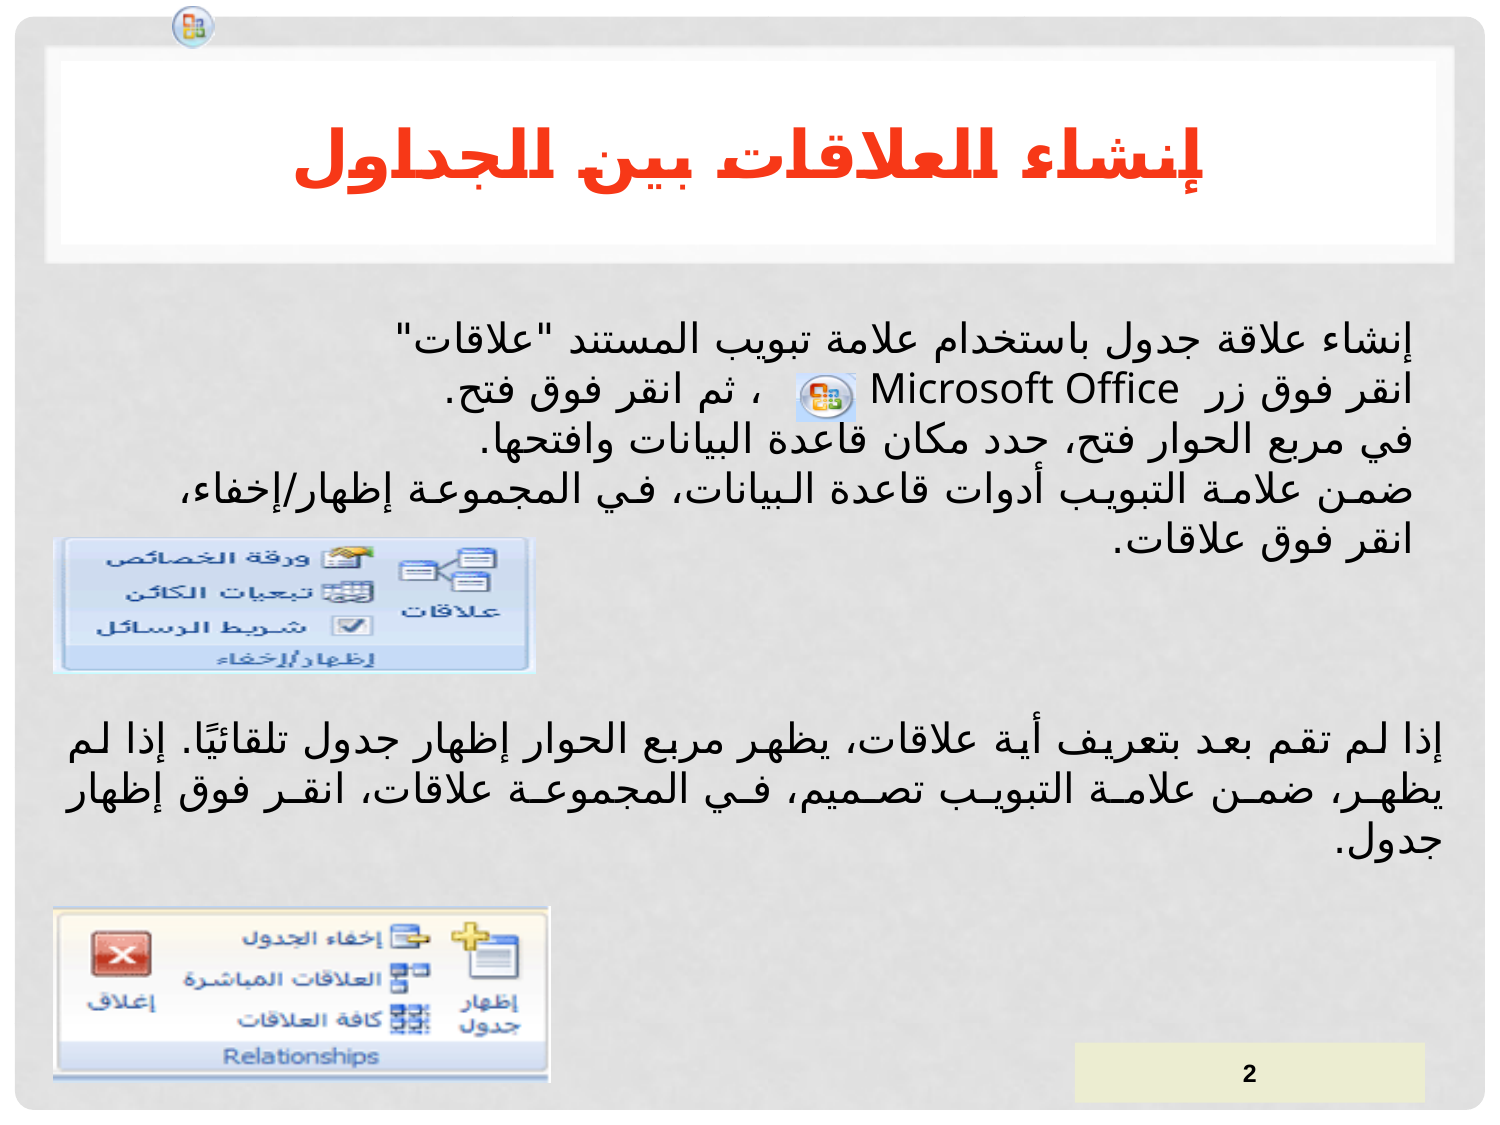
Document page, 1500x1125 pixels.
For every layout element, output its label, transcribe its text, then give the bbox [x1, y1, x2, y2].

text_box إنشاء علاقة جدول باستخدام علامة تبويب المستند "علاقات" انقر فوق زر Microsoft Office ، ثم انقر فوق فتح. في مربع الحوار فتح، حدد مكان قاعدة البيانات وافتحها. ضمن علامة التبويب أدوات قاعدة البيانات، في المجموعة إظهار/إخفاء، انقر فوق علاقات. [164, 303, 1430, 569]
title إنشاء العلاقات بين الجداول [69, 66, 1425, 238]
slide_number 2 [1074, 1042, 1425, 1103]
text_box إذا لم تقم بعد بتعريف أية علاقات، يظهر مربع الحوار إظهار جدول تلقائيًا. إذا لم يظهر، ضمن علامة التبويب تصميم، في المجموعة علاقات، انقر فوق إظهار جدول. [53, 704, 1460, 869]
picture [52, 906, 551, 1083]
picture [796, 373, 856, 422]
picture [52, 537, 537, 675]
picture [172, 5, 215, 49]
